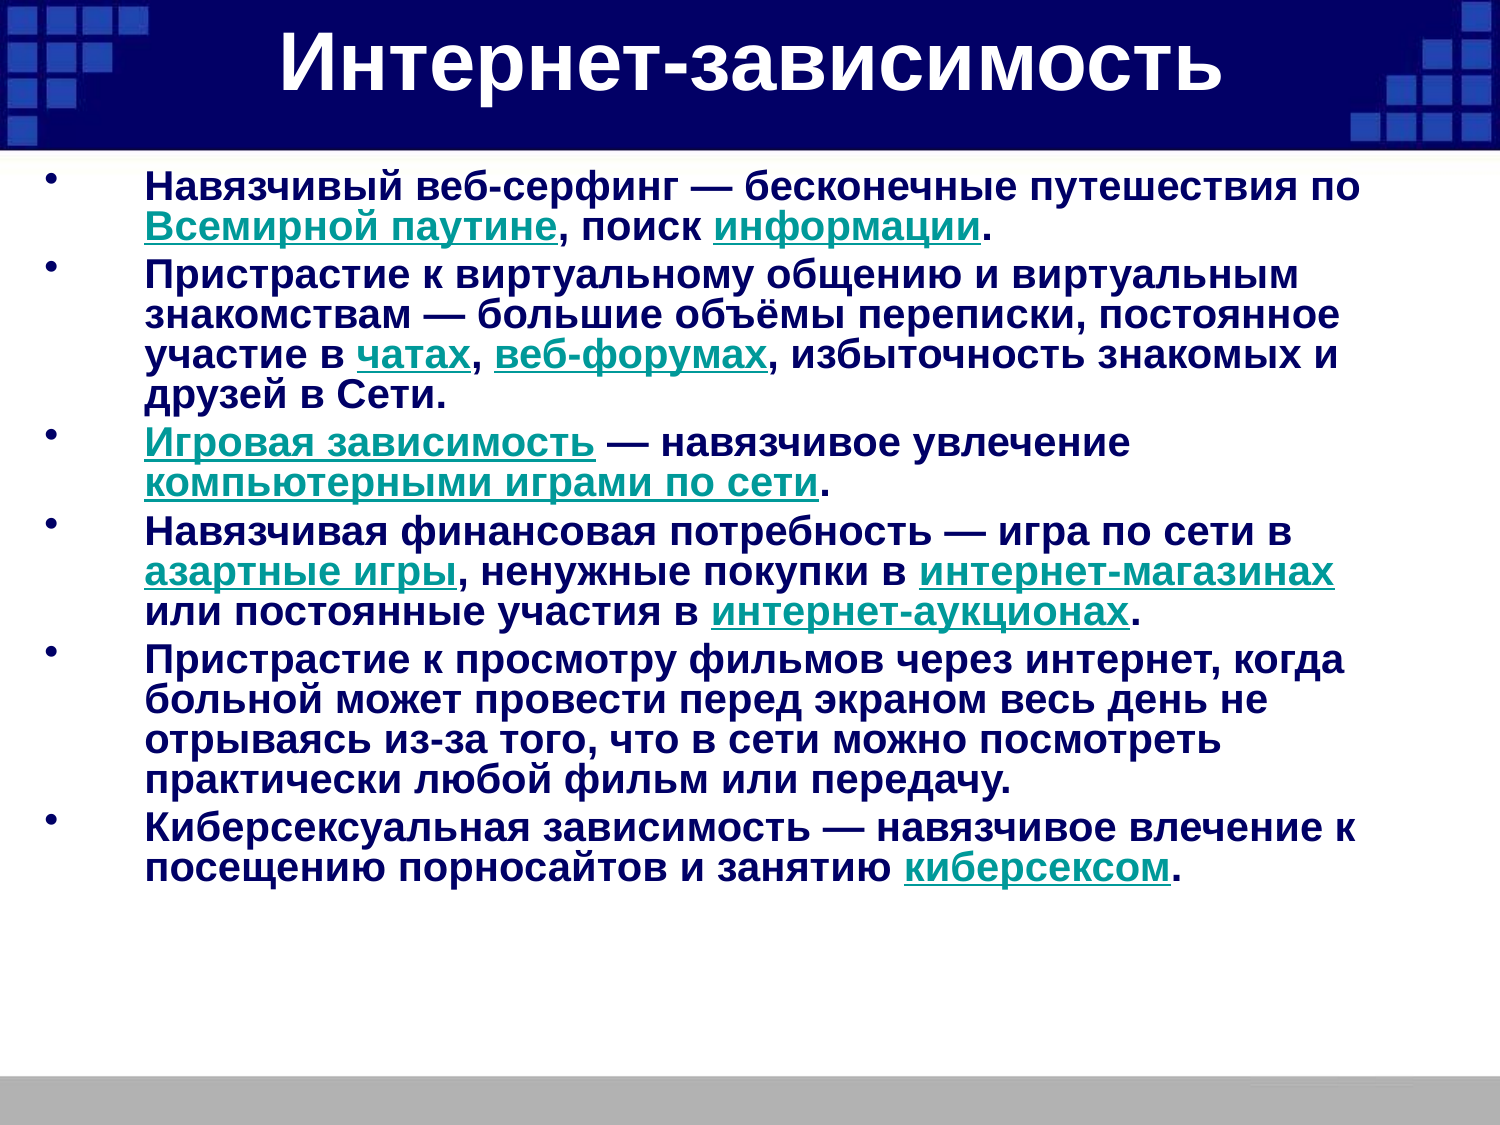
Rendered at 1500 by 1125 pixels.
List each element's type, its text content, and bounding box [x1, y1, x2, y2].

title Интернет-зависимость [76, 0, 1428, 114]
picture [0, 0, 1500, 1125]
list Навязчивый веб-серфинг — бесконечные путешествия по Всемирной паутине, поиск информации. Пристрастие к виртуальному общению и виртуальным знакомствам — большие объёмы переписки, постоянное участие в чатах, веб-форумах, избыточность знакомых и друзей в Сети. Игровая зависимость — навязчивое увлечение компьютерными играми по сети. Навязчивая финансовая потребность — игра по сети в азартные игры, ненужные покупки в интернет-магазинах или постоянные участия в интернет-аукционах. Пристрастие к просмотру фильмов через интернет, когда больной может провести перед экраном весь день не отрываясь из-за того, что в сети можно посмотреть практически любой фильм или передачу. Киберсексуальная зависимость — навязчивое влечение к посещению порносайтов и занятию киберсексом. [29, 160, 1426, 1006]
